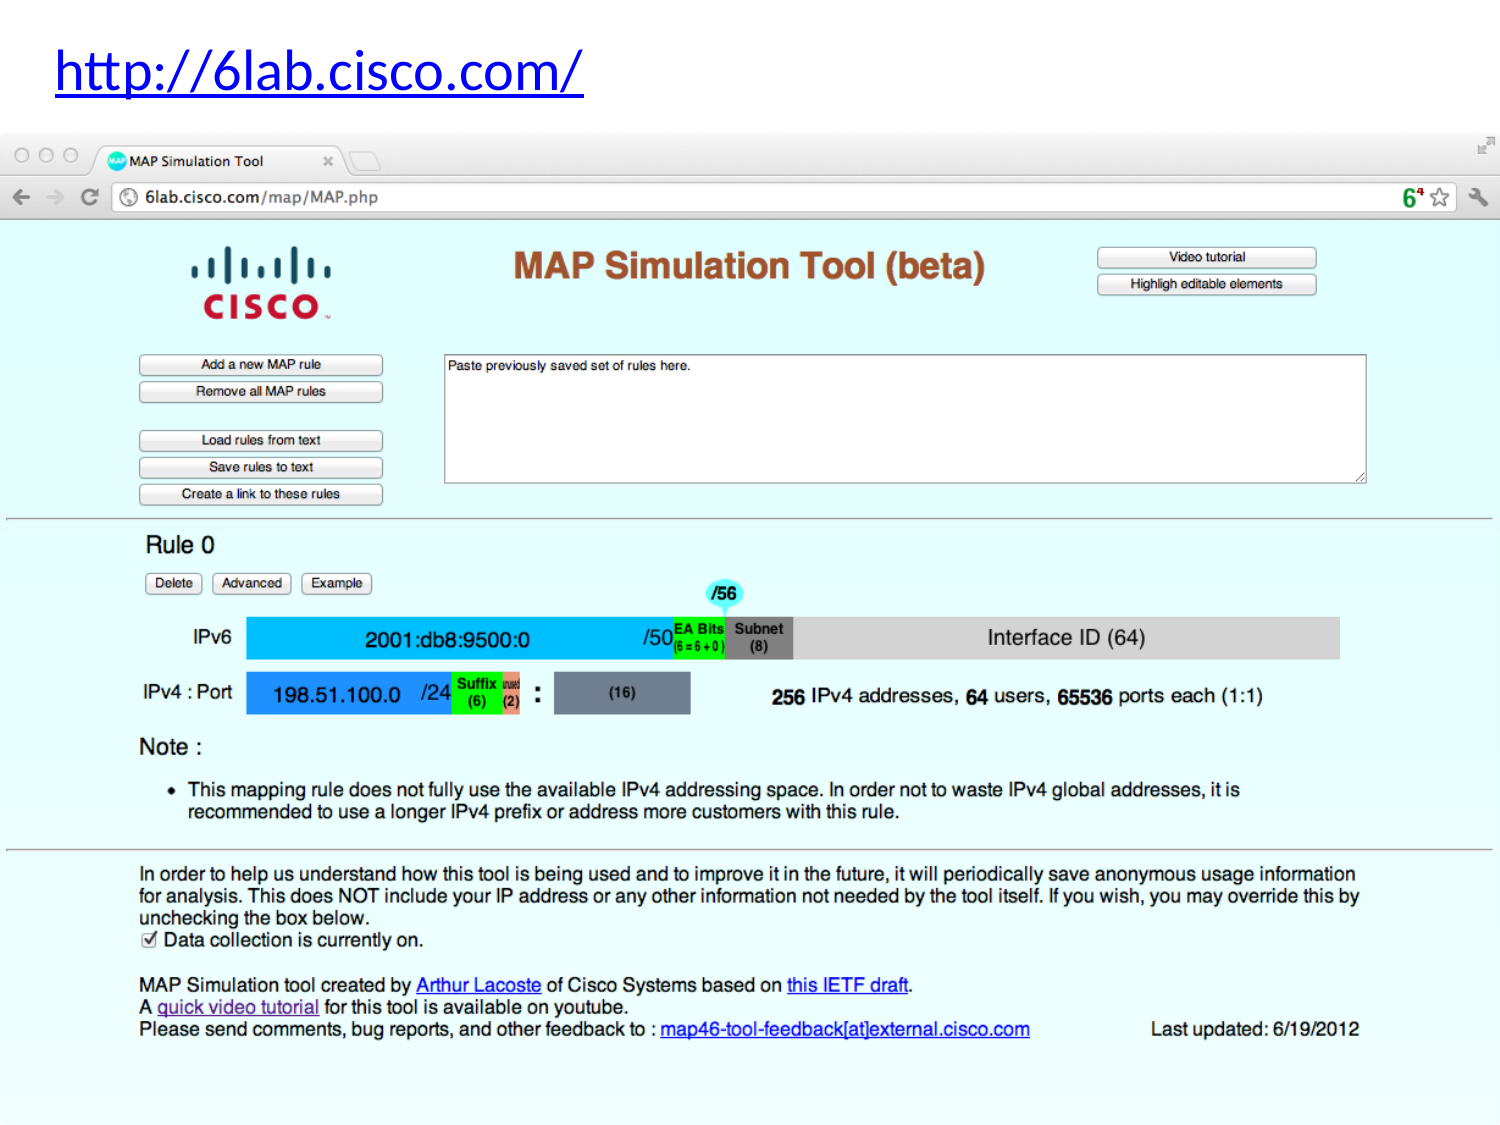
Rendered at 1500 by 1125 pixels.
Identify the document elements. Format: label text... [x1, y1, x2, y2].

picture [0, 132, 1500, 1125]
text_box http://6lab.cisco.com/ [40, 24, 599, 109]
